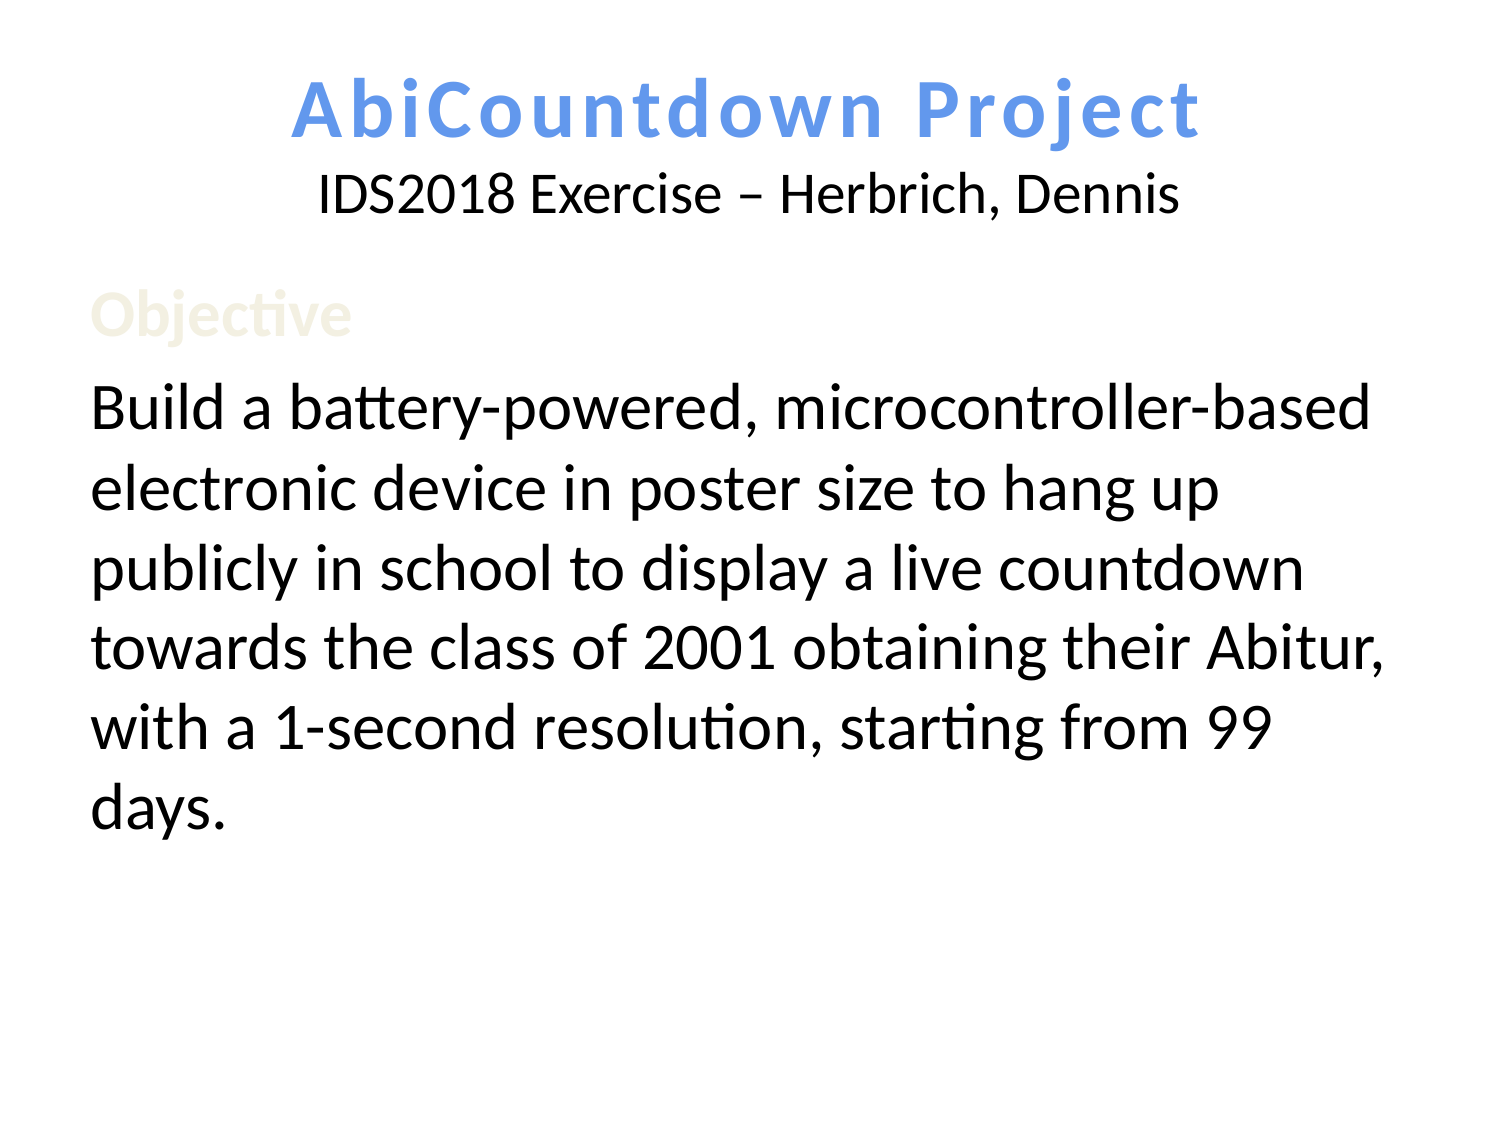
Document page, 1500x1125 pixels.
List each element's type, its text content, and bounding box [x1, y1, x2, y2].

list Objective Build a battery-powered, microcontroller-based electronic device in poster size to hang up publicly in school to display a live countdown towards the class of 2001 obtaining their Abitur, with a 1-second resolution, starting from 99 days. [75, 262, 1425, 1005]
title AbiCountdown Project IDS2018 Exercise – Herbrich, Dennis [75, 45, 1425, 233]
